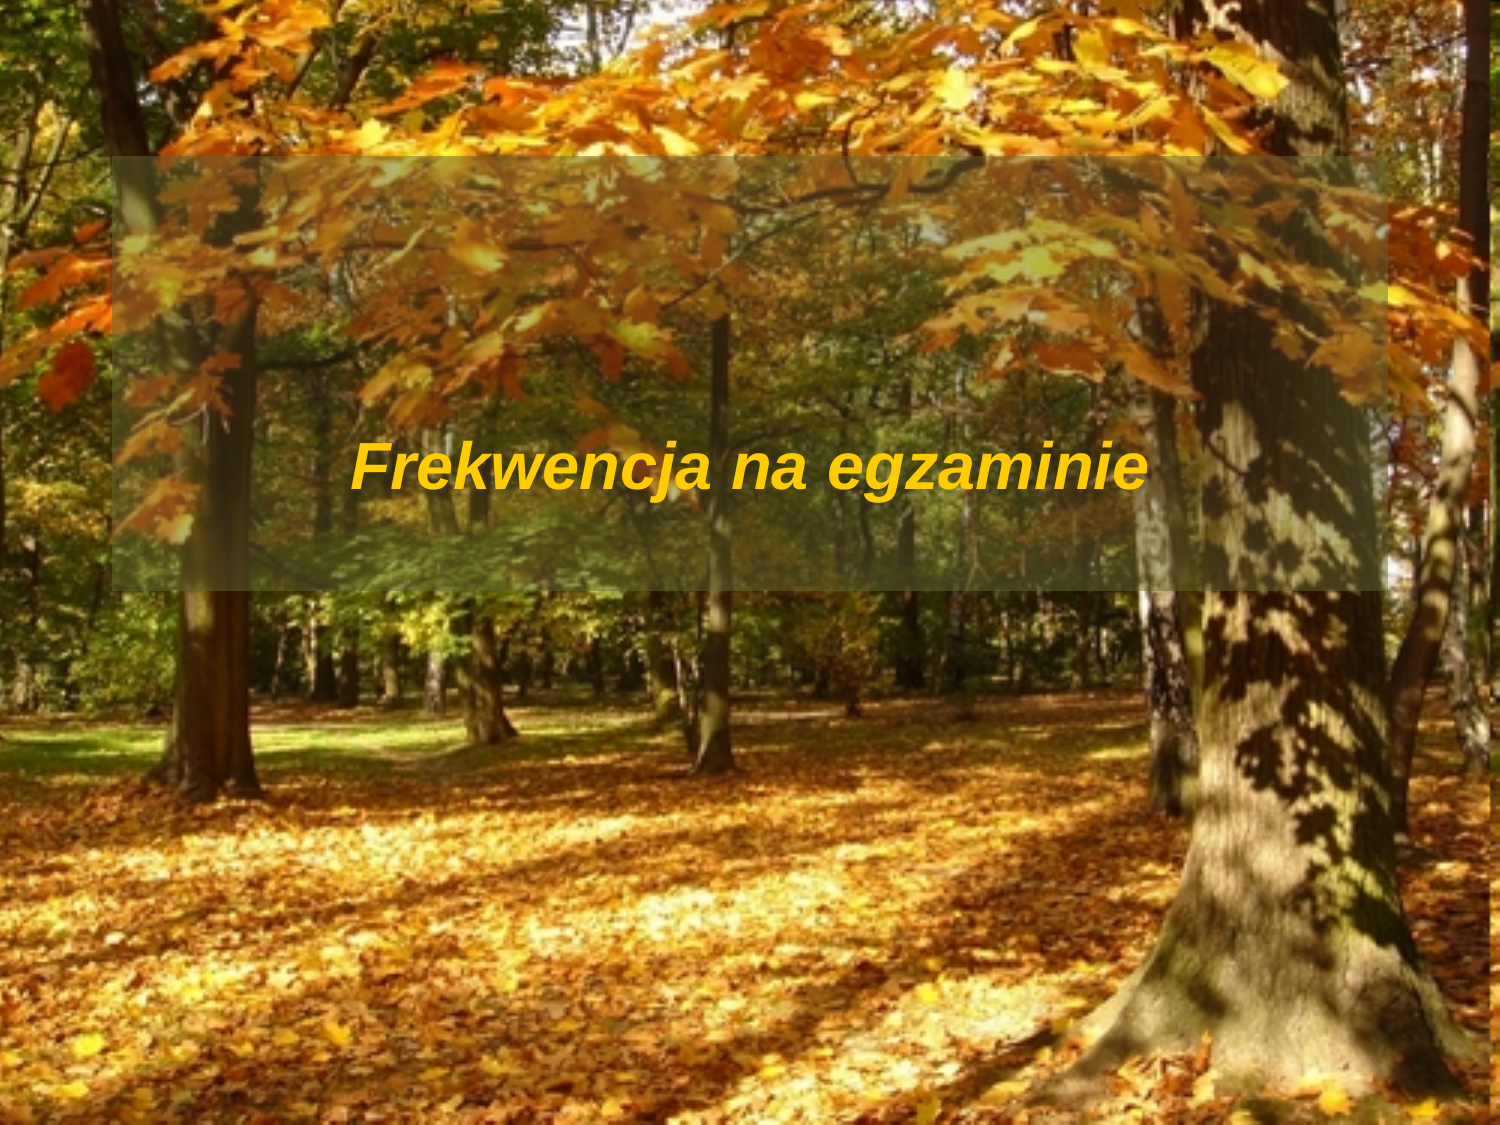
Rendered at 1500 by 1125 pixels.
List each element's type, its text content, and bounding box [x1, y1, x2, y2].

picture [0, 0, 1500, 1125]
title Frekwencja na egzaminie [112, 155, 1388, 591]
